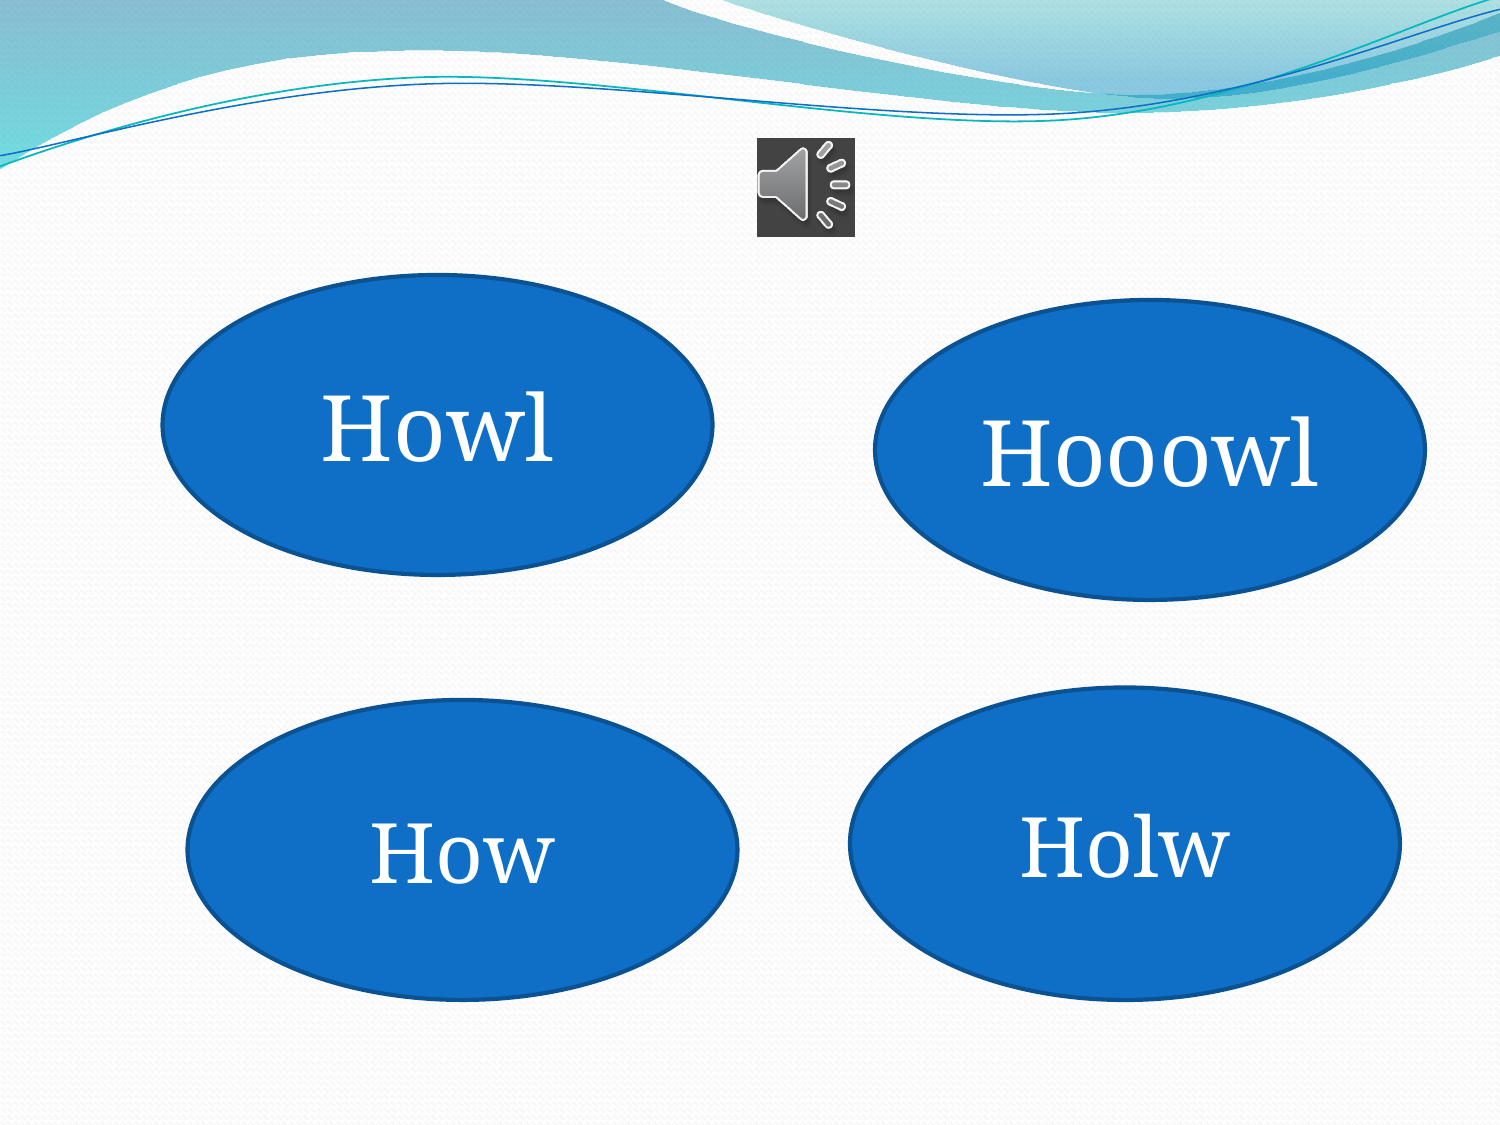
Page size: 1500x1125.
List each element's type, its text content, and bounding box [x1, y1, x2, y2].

picture [755, 137, 857, 238]
text_box Holw [847, 685, 1403, 1003]
text_box Hooowl [872, 297, 1428, 603]
text_box Howl [160, 272, 715, 578]
text_box How [185, 697, 740, 1003]
